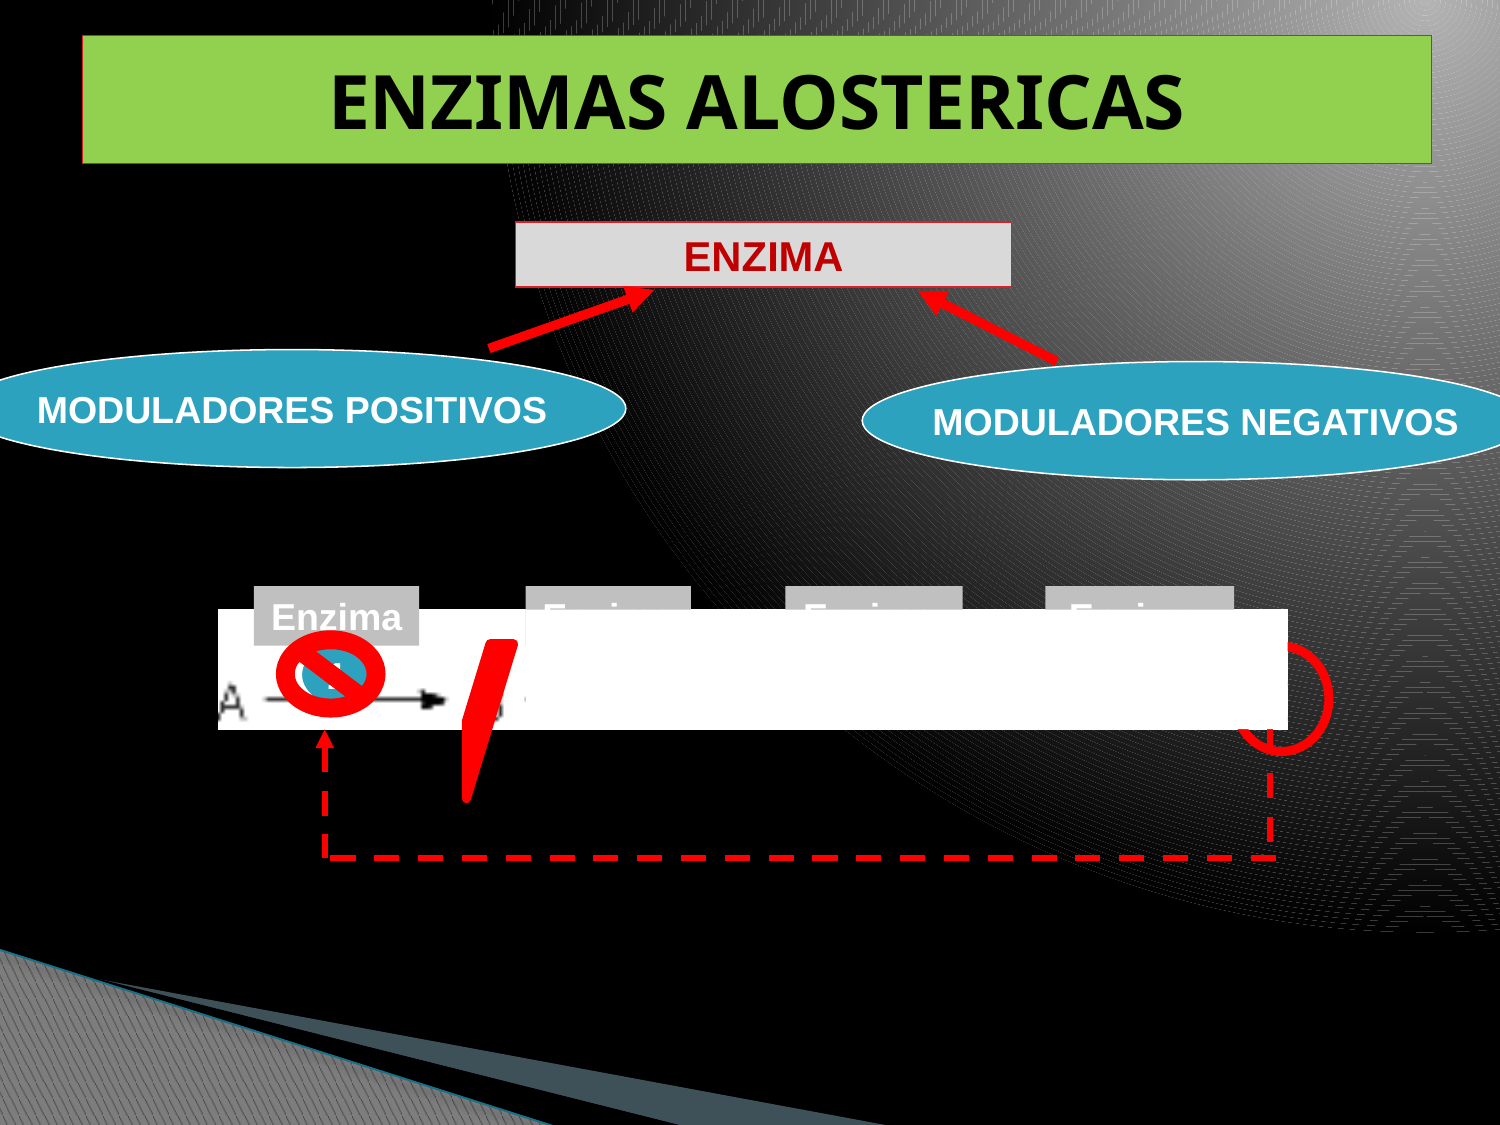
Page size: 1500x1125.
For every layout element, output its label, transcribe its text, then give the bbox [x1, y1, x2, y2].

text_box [324, 728, 1276, 858]
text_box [218, 585, 1288, 730]
picture [0, 952, 543, 1125]
text_box [1282, 643, 1334, 757]
text_box ENZIMA [515, 222, 1012, 287]
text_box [0, 289, 1500, 481]
title ENZIMAS ALOSTERICAS [82, 35, 1432, 164]
